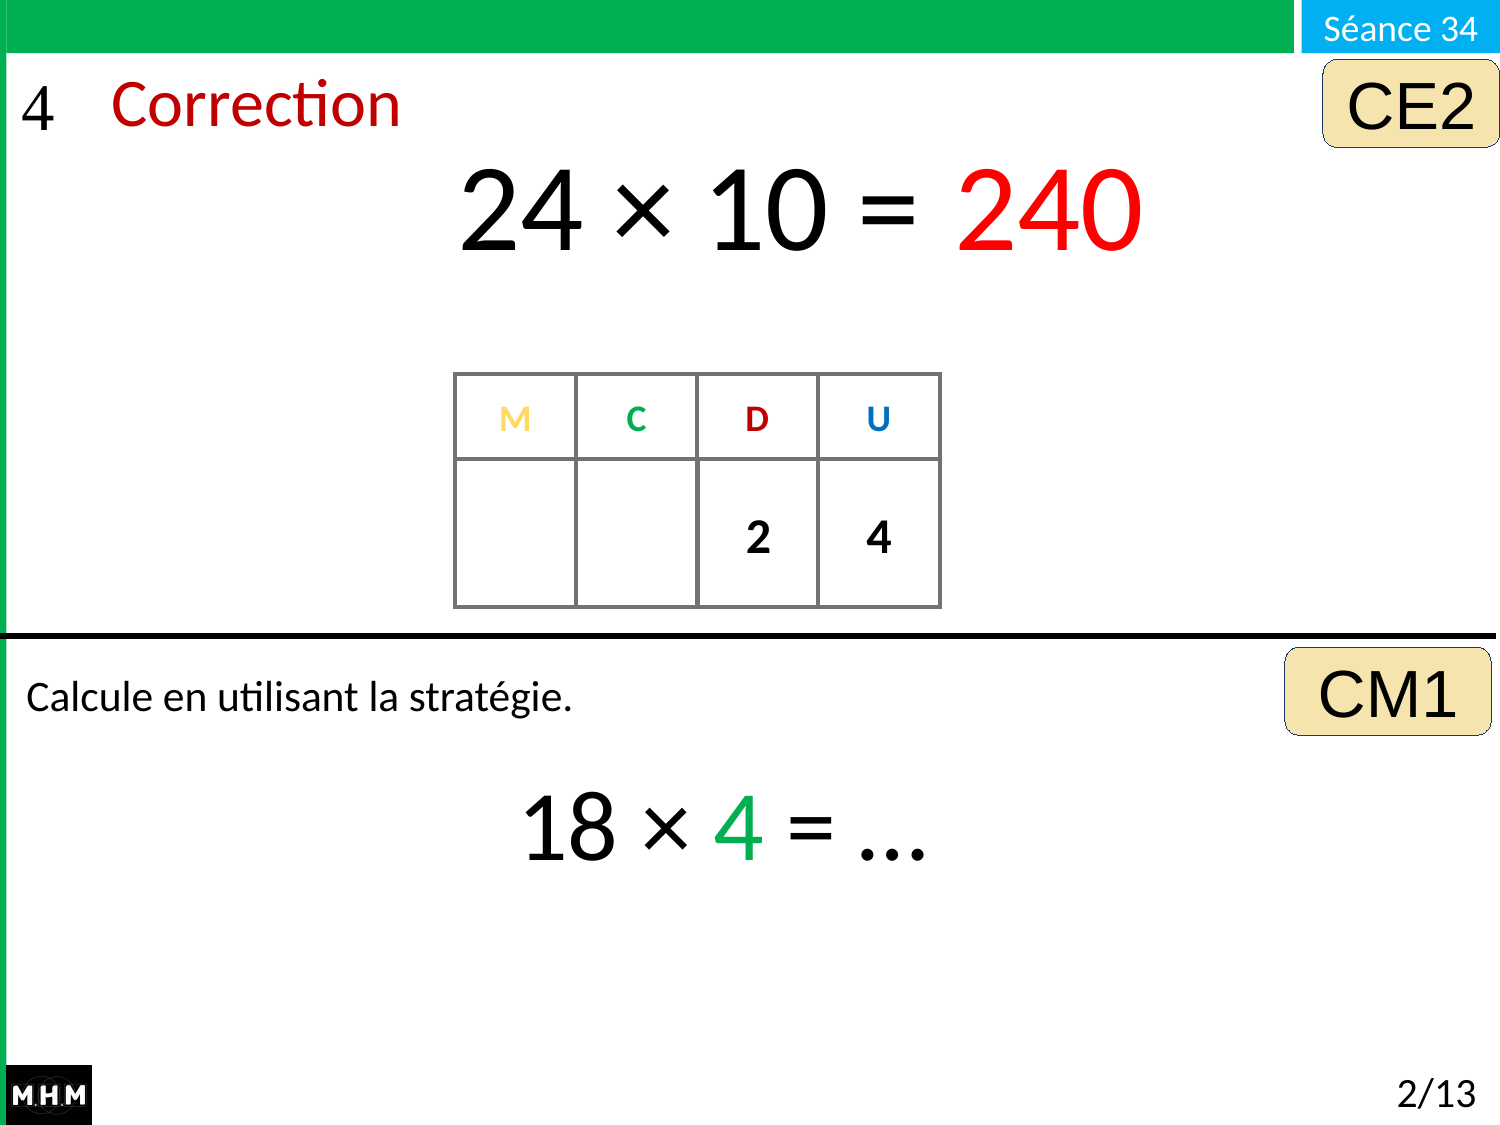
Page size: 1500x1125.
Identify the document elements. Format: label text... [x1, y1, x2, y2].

text_box CM1 [1284, 647, 1492, 736]
title Correction [96, 60, 1391, 150]
text_box 4 [816, 457, 942, 609]
text_box 18 × 4 = … [497, 752, 949, 888]
text_box U [816, 372, 942, 457]
text_box D [699, 372, 816, 457]
list 2/13 [1373, 1064, 1500, 1125]
text_box 240 [939, 118, 1282, 283]
picture [6, 1065, 92, 1125]
text_box 24 × 10 = [442, 118, 939, 283]
text_box M [453, 372, 578, 457]
text_box CE2 [1322, 59, 1500, 148]
text_box [453, 457, 578, 609]
text_box C [578, 372, 699, 457]
text_box 2 [696, 457, 816, 609]
text_box Calcule en utilisant la stratégie. [11, 652, 661, 743]
text_box [578, 457, 696, 609]
